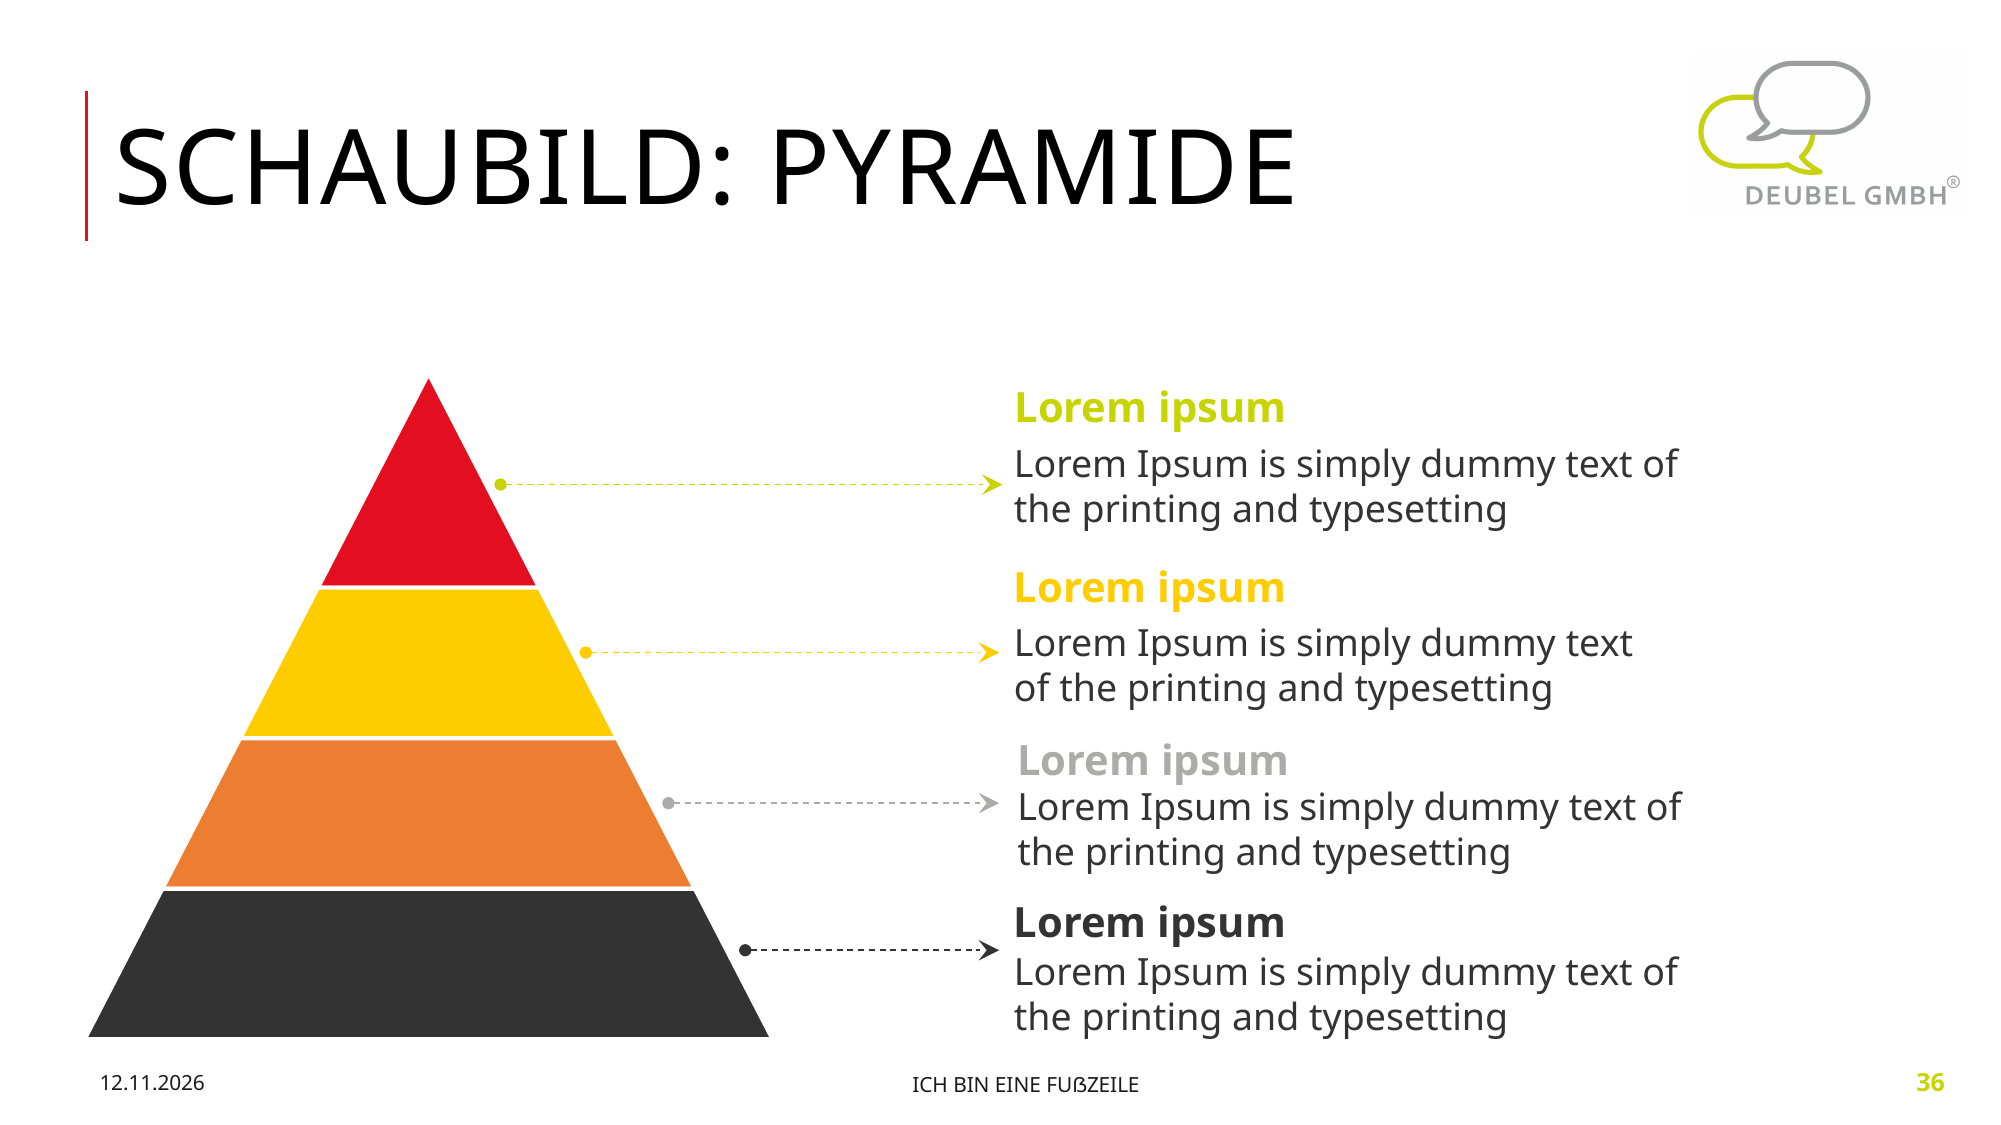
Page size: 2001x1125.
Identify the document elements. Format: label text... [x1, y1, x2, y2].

text_box Lorem ipsum [999, 888, 1468, 940]
slide_number 36 [1727, 1061, 1945, 1107]
text_box Lorem Ipsum is simply dummy text of the printing and typesetting [999, 611, 1692, 718]
text_box Lorem Ipsum is simply dummy text of the printing and typesetting [999, 432, 1706, 539]
text_box Lorem ipsum [999, 373, 1471, 432]
text_box Lorem ipsum [1002, 726, 1471, 775]
picture [1692, 52, 1967, 215]
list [84, 373, 773, 1040]
text_box Lorem ipsum [999, 553, 1471, 611]
footer Ich bin eine Fußzeile [343, 1061, 1709, 1107]
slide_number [84, 1061, 328, 1107]
title Schaubild: Pyramide [84, 51, 1692, 298]
text_box Lorem Ipsum is simply dummy text of the printing and typesetting [999, 940, 1706, 1047]
text_box Lorem Ipsum is simply dummy text of the printing and typesetting [1002, 775, 1709, 883]
